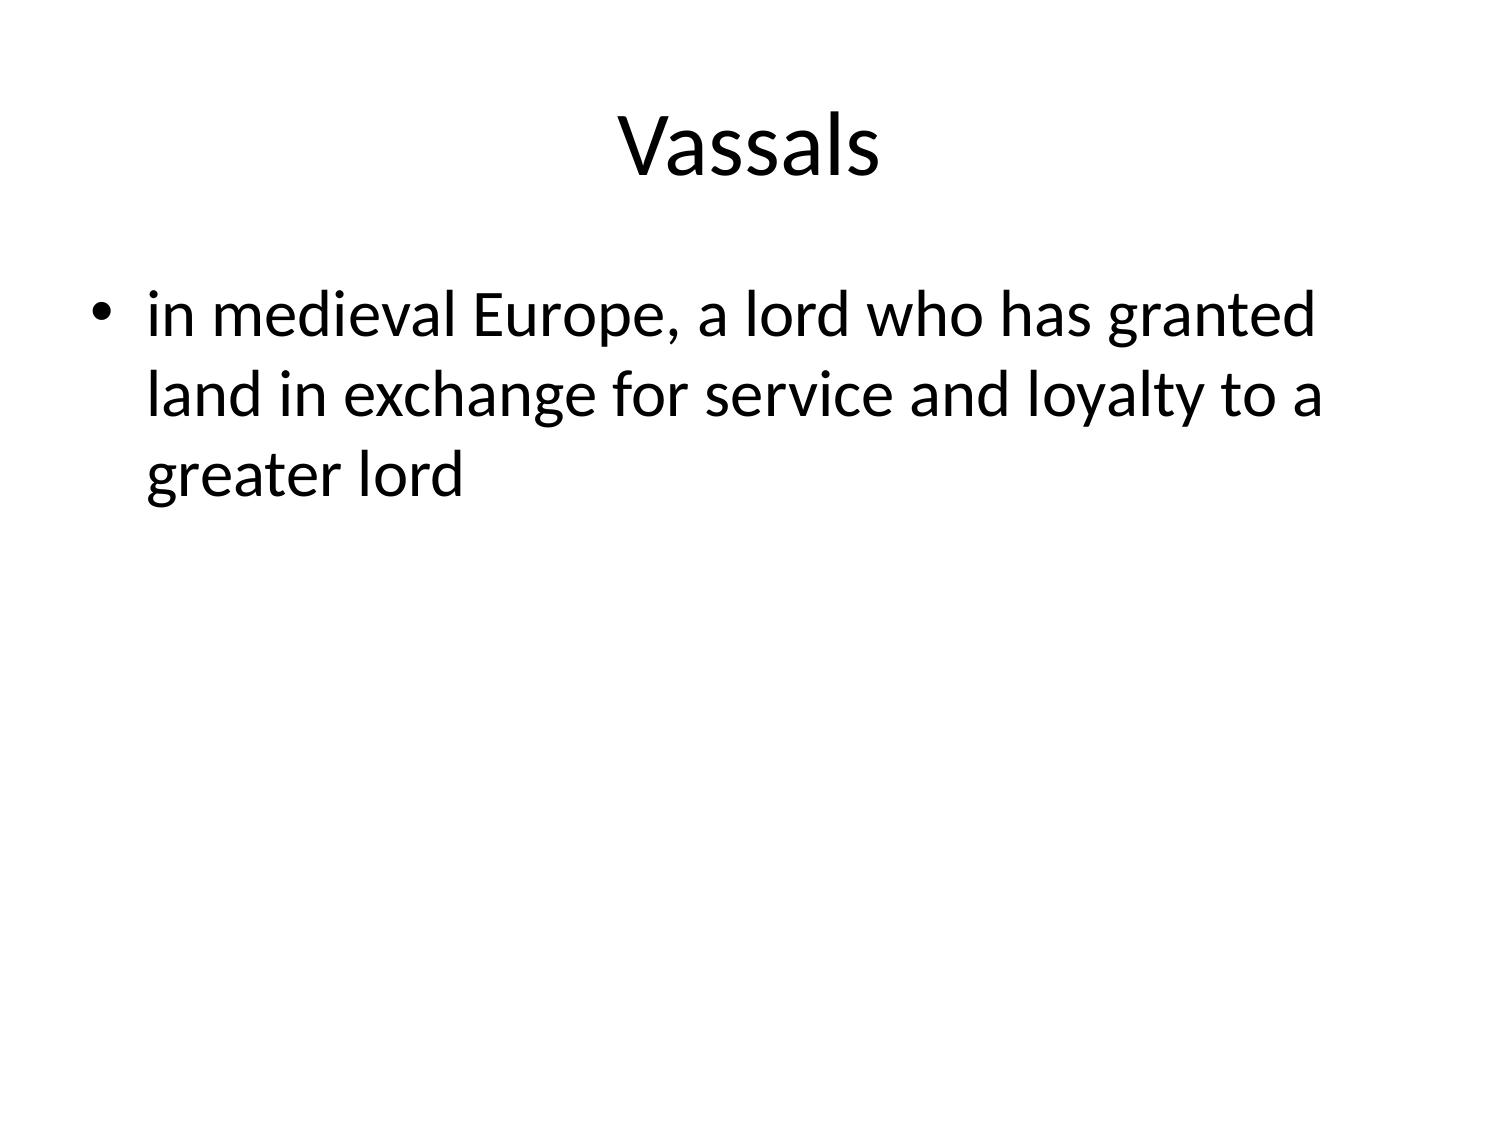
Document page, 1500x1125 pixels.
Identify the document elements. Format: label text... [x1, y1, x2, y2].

title Vassals [75, 45, 1425, 233]
list in medieval Europe, a lord who has granted land in exchange for service and loyalty to a greater lord [75, 262, 1425, 1005]
